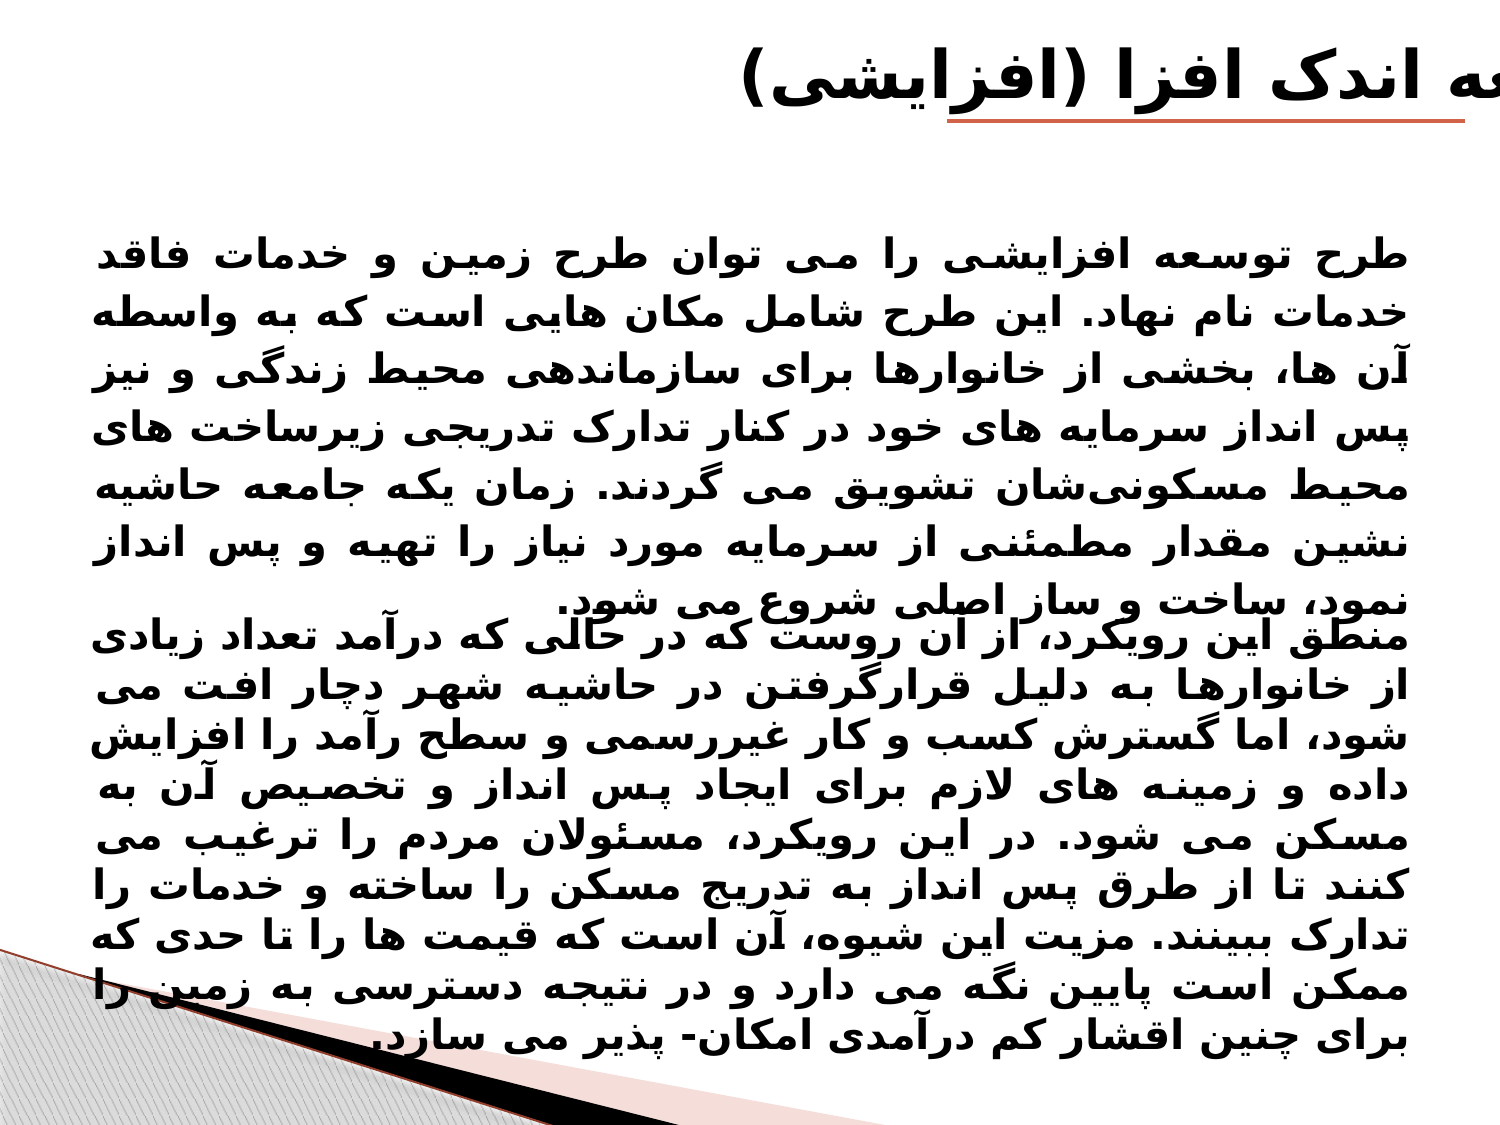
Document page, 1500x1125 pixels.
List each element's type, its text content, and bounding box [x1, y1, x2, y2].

text_box منطق این رویکرد، از آن روست که در حالی که درآمد تعداد زیادی از خانوارها به دلیل قرارگرفتن در حاشیه شهر دچار افت می شود، اما گسترش کسب و کار غیررسمی و سطح رآمد را افزایش داده و زمینه های لازم برای ایجاد پس انداز و تخصیص آن به مسکن می شود. در این رویکرد، مسئولان مردم را ترغیب می کنند تا از طرق پس انداز به تدریج مسکن را ساخته و خدمات را تدارک ببینند. مزیت این شیوه، آن است که قیمت ها را تا حدی که ممکن است پایین نگه می دارد و در نتیجه دسترسی به زمین را برای چنین اقشار کم درآمدی امکان- پذیر می سازد. [74, 600, 1425, 1065]
text_box توسعه اندک افزا (افزایشی) [724, 24, 1500, 120]
text_box طرح توسعه افزایشی را می توان طرح زمین و خدمات فاقد خدمات نام نهاد. این طرح شامل مکان هایی است که به واسطه آن ها، بخشی از خانوارها برای سازماندهی محیط زندگی و نیز پس انداز سرمایه های خود در کنار تدارک تدریجی زیرساخت های محیط مسکونی‌شان تشویق می گردند. زمان یکه جامعه حاشیه نشین مقدار مطمئنی از سرمایه مورد نیاز را تهیه و پس انداز نمود، ساخت و ساز اصلی شروع می شود. [74, 212, 1425, 600]
